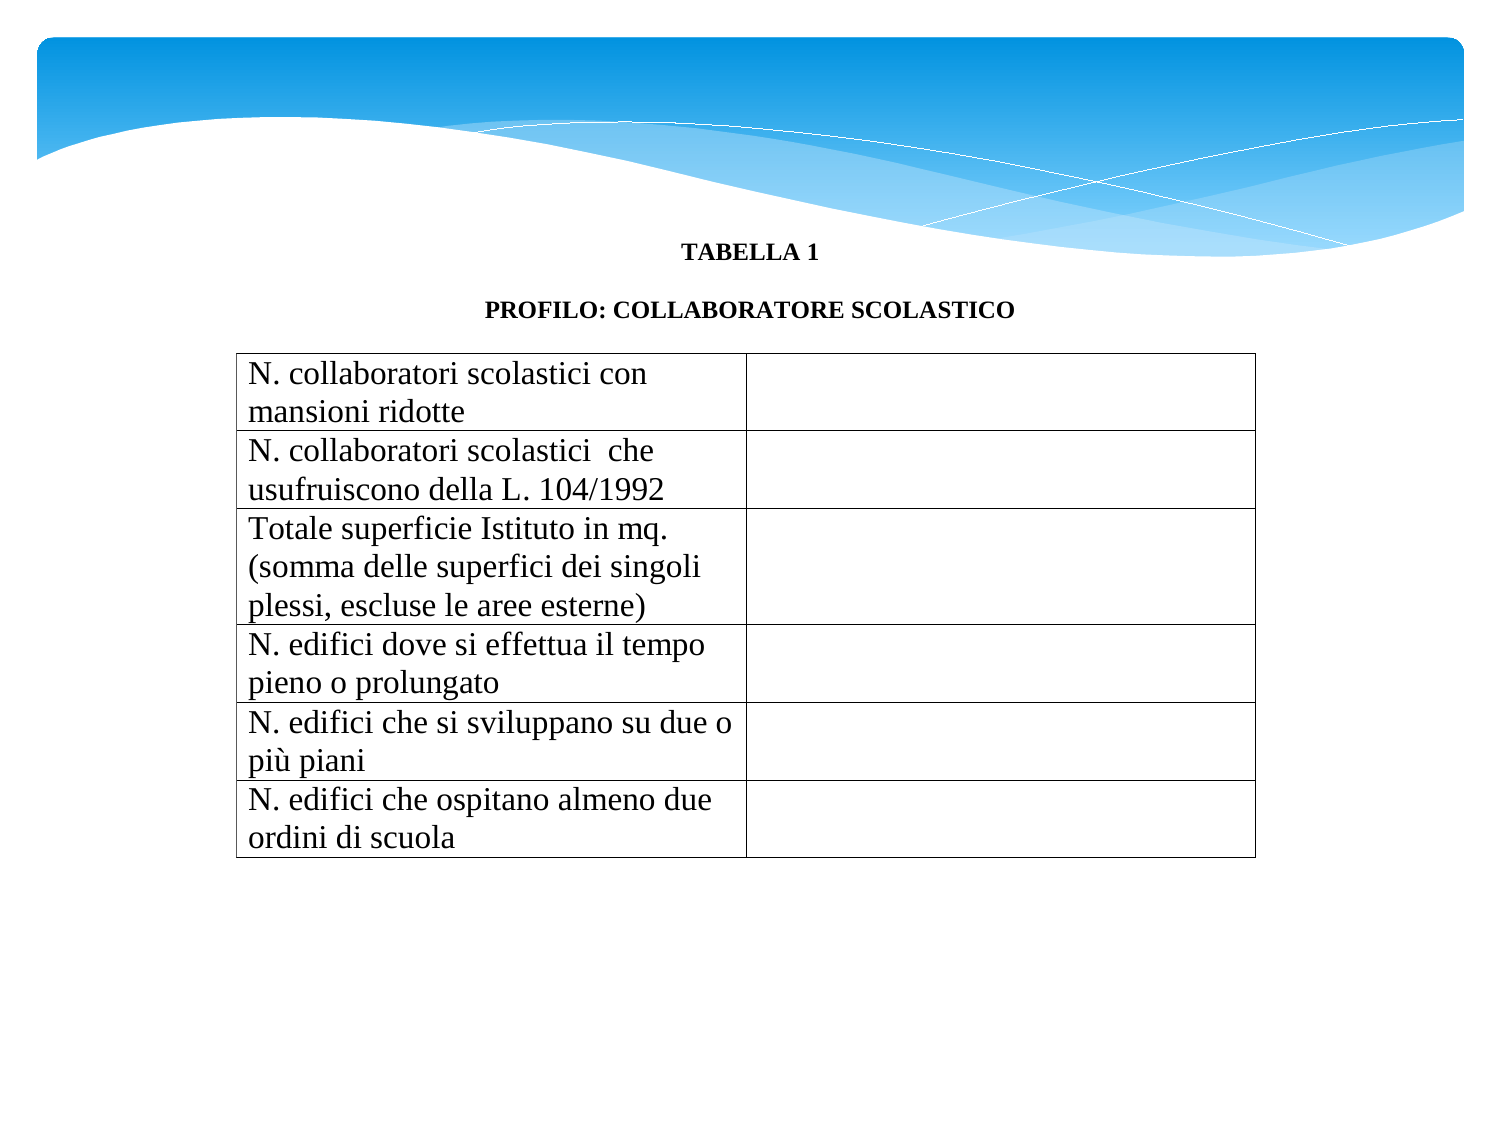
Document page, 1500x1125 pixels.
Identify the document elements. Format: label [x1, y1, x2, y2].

picture [236, 237, 1264, 888]
